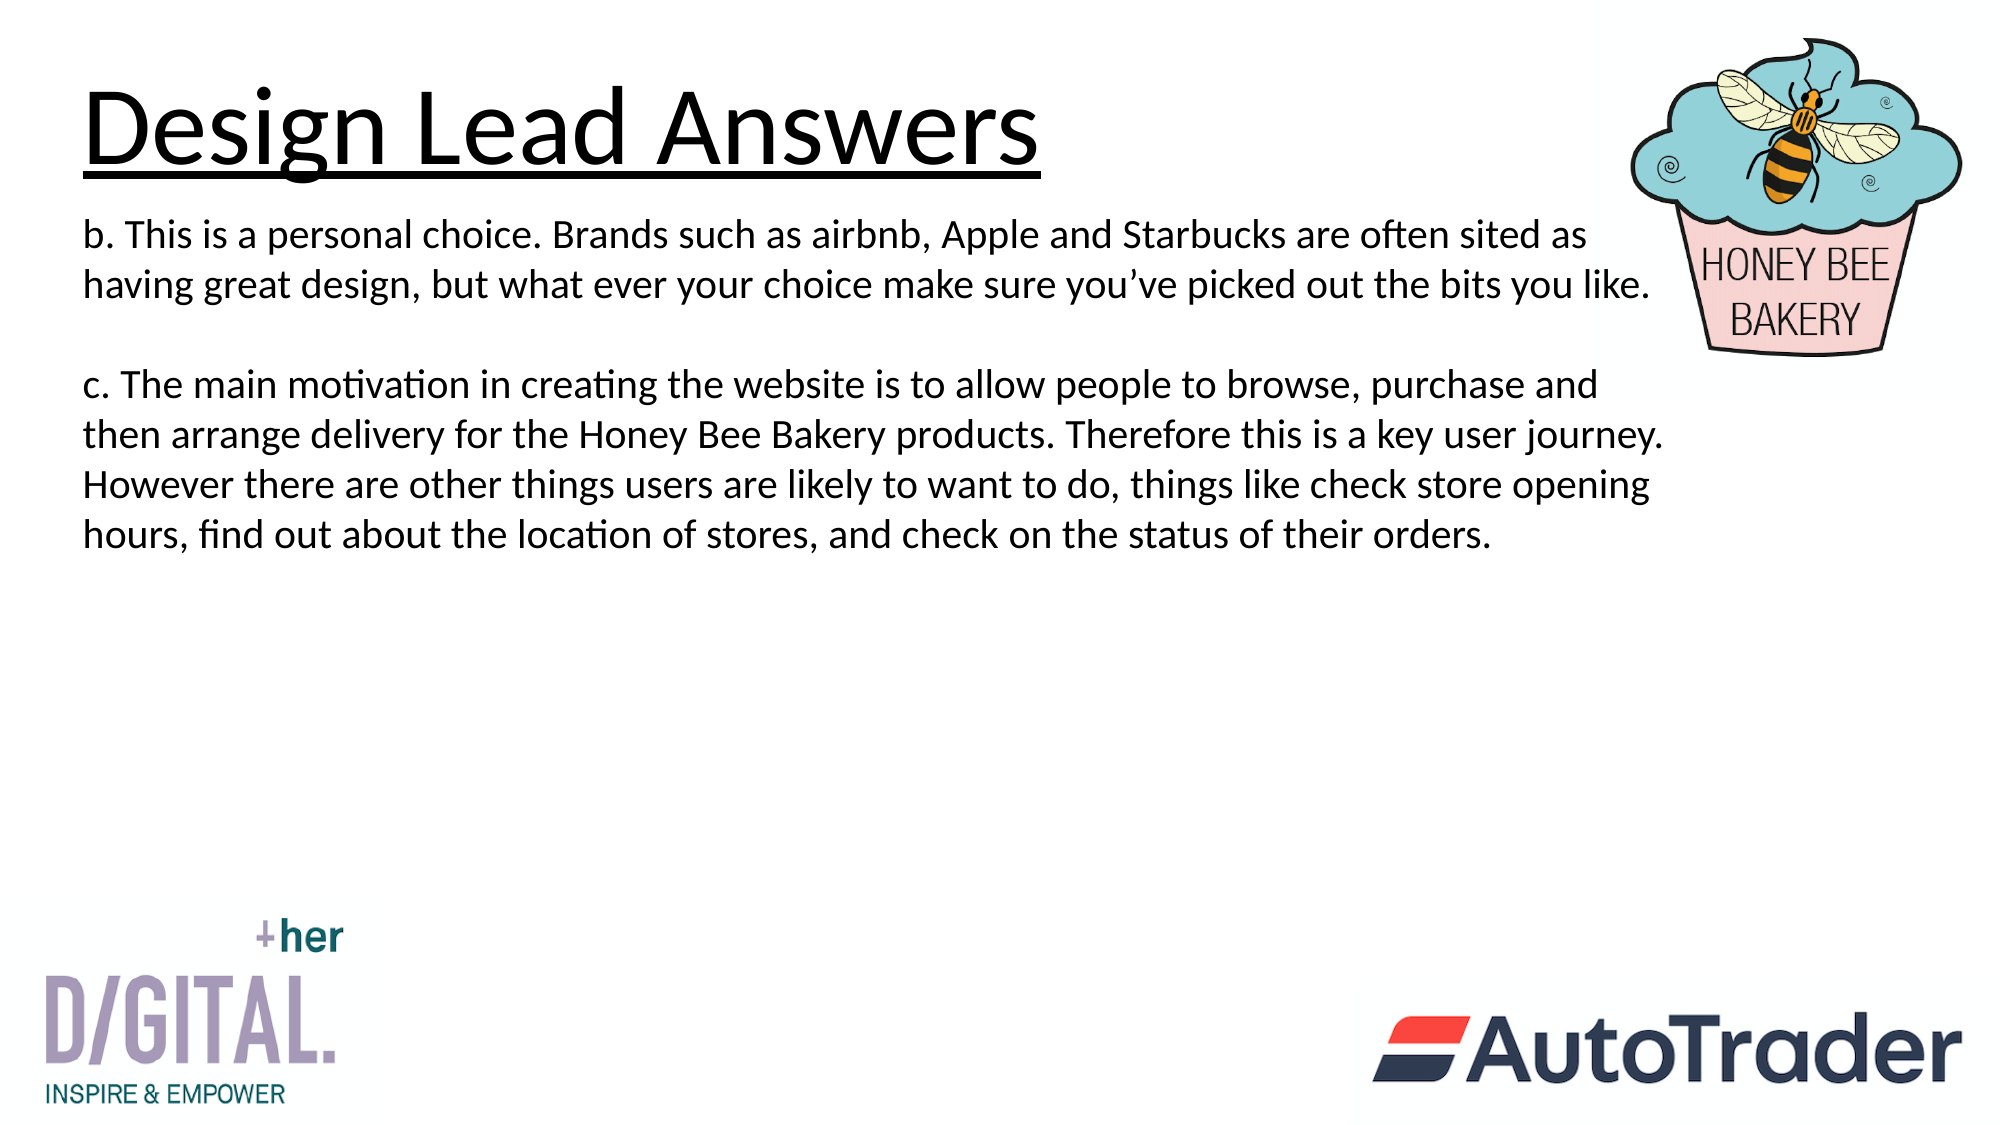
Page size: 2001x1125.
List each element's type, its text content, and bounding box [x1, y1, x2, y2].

picture [1591, 0, 2000, 400]
text_box b. This is a personal choice. Brands such as airbnb, Apple and Starbucks are often sited as having great design, but what ever your choice make sure you’ve picked out the bits you like. c. The main motivation in creating the website is to allow people to browse, purchase and then arrange delivery for the Honey Bee Bakery products. Therefore this is a key user journey. However there are other things users are likely to want to do, things like check store opening hours, find out about the location of stores, and check on the status of their orders. [67, 199, 1687, 565]
picture [1347, 979, 2000, 1125]
picture [0, 897, 387, 1125]
text_box Design Lead Answers [67, 44, 1591, 195]
